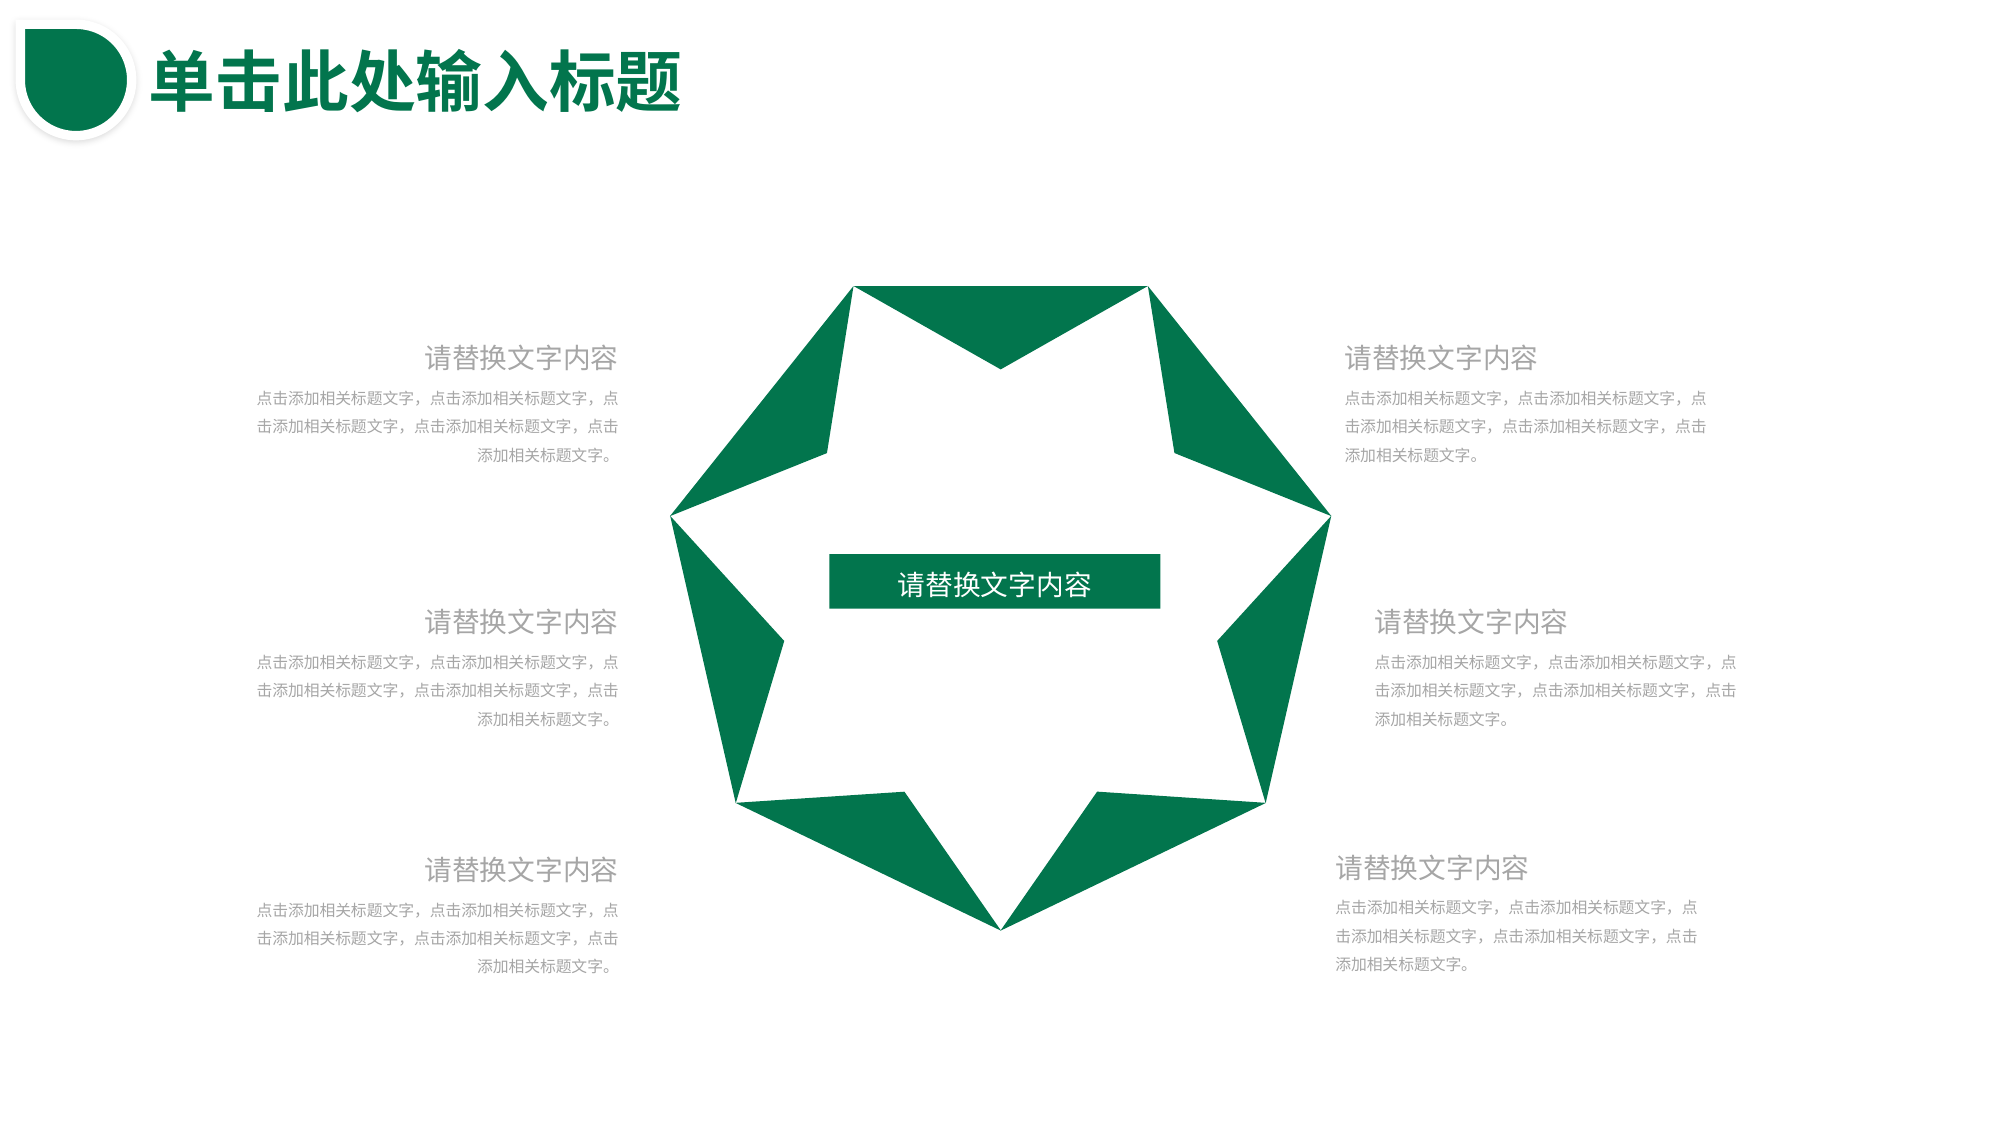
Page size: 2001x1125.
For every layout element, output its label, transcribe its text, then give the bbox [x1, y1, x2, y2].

text_box 请替换文字内容 [1320, 836, 1699, 881]
text_box 点击添加相关标题文字，点击添加相关标题文字，点击添加相关标题文字，点击添加相关标题文字，点击添加相关标题文字。 [1359, 635, 1762, 736]
text_box 点击添加相关标题文字，点击添加相关标题文字，点击添加相关标题文字，点击添加相关标题文字，点击添加相关标题文字。 [238, 883, 634, 984]
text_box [20, 24, 701, 136]
text_box 请替换文字内容 [255, 838, 634, 883]
text_box 点击添加相关标题文字，点击添加相关标题文字，点击添加相关标题文字，点击添加相关标题文字，点击添加相关标题文字。 [1329, 371, 1732, 472]
text_box 请替换文字内容 [255, 326, 634, 371]
text_box 请替换文字内容 [1359, 590, 1738, 635]
text_box 点击添加相关标题文字，点击添加相关标题文字，点击添加相关标题文字，点击添加相关标题文字，点击添加相关标题文字。 [238, 635, 634, 736]
text_box 请替换文字内容 [255, 590, 634, 635]
text_box 请替换文字内容 [1329, 326, 1708, 371]
text_box 点击添加相关标题文字，点击添加相关标题文字，点击添加相关标题文字，点击添加相关标题文字，点击添加相关标题文字。 [238, 371, 634, 472]
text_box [701, 279, 1300, 871]
text_box 点击添加相关标题文字，点击添加相关标题文字，点击添加相关标题文字，点击添加相关标题文字，点击添加相关标题文字。 [1320, 881, 1723, 982]
